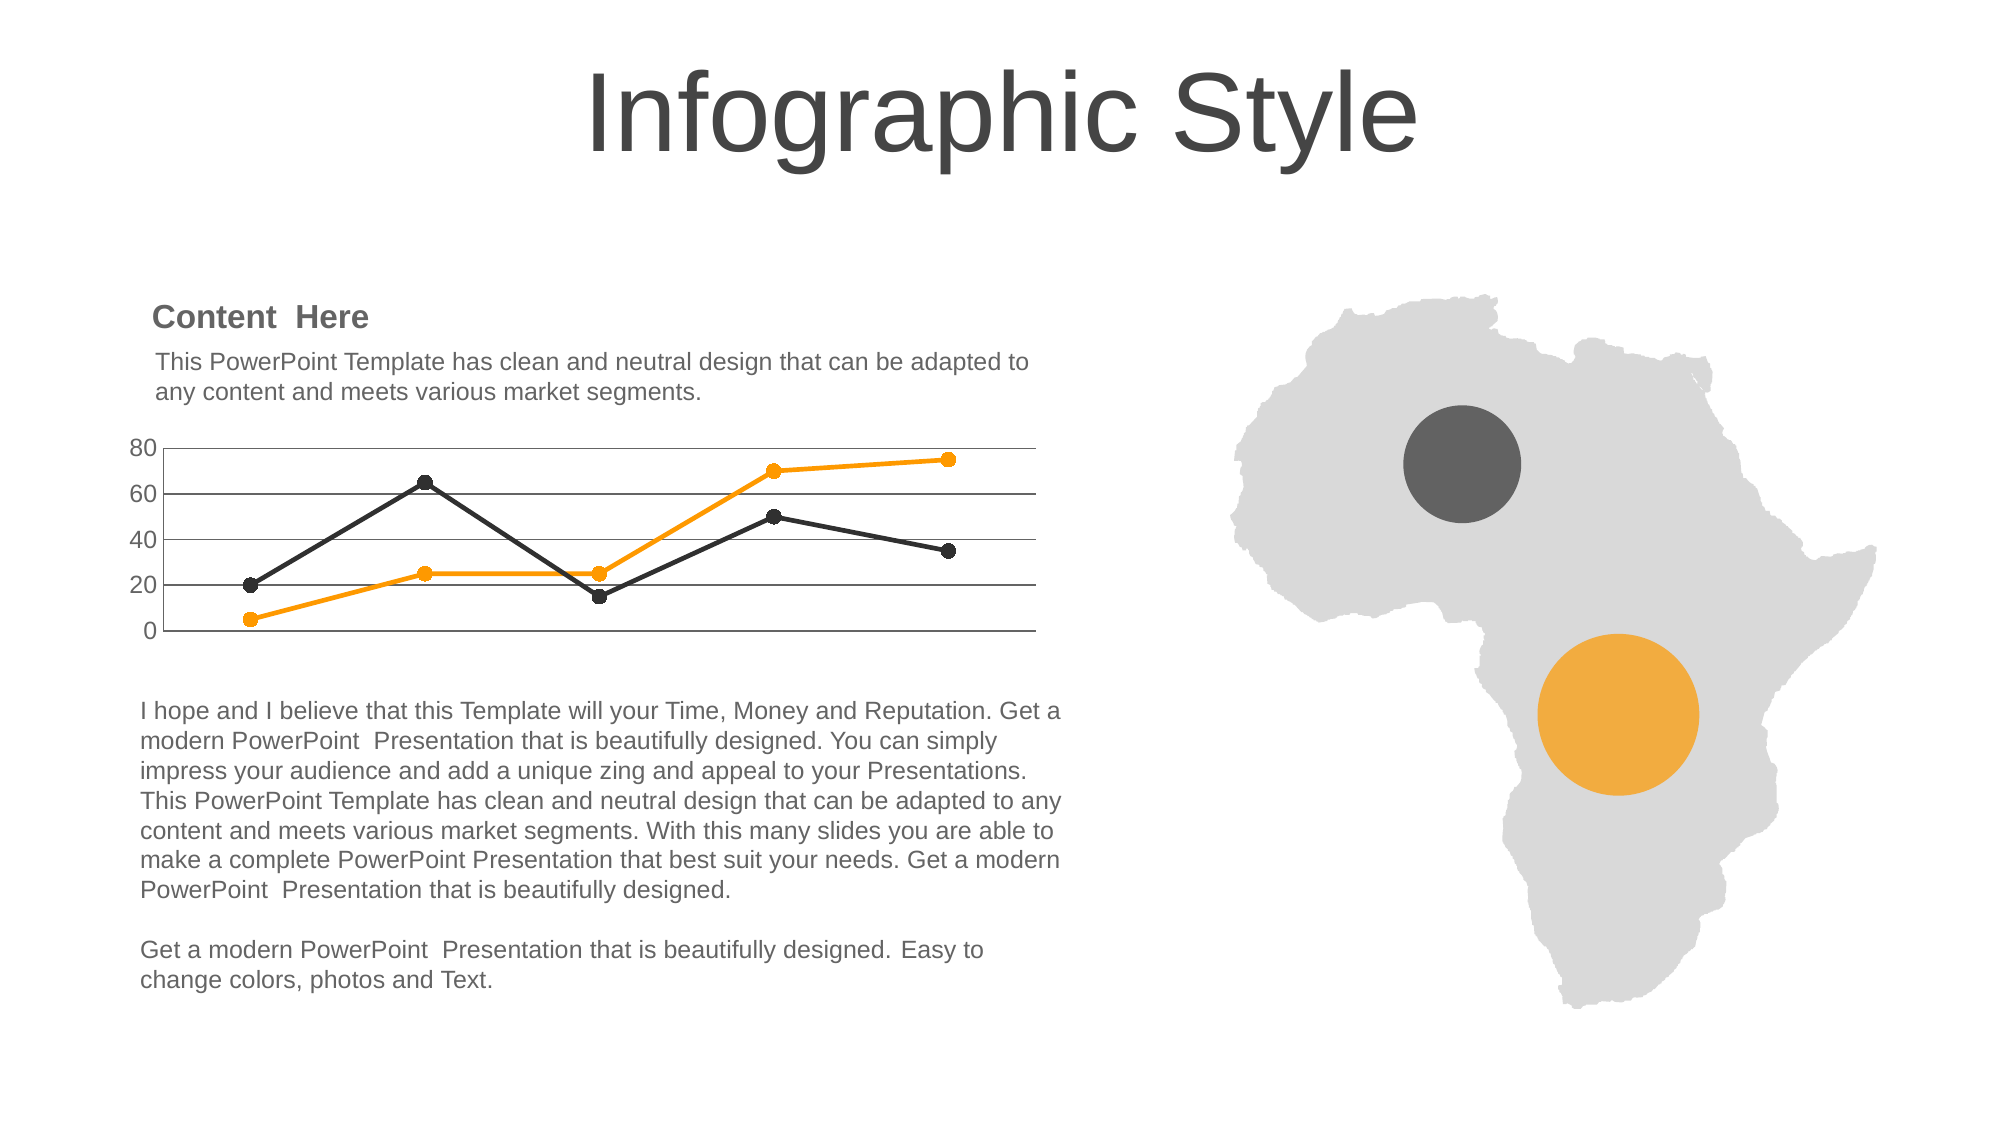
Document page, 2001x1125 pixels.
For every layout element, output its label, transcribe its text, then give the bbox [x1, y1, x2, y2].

text_box I hope and I believe that this Template will your Time, Money and Reputation. Get a modern PowerPoint Presentation that is beautifully designed. You can simply impress your audience and add a unique zing and appeal to your Presentations. This PowerPoint Template has clean and neutral design that can be adapted to any content and meets various market segments. With this many slides you are able to make a complete PowerPoint Presentation that best suit your needs. Get a modern PowerPoint Presentation that is beautifully designed. Get a modern PowerPoint Presentation that is beautifully designed. Easy to change colors, photos and Text. [125, 686, 1080, 1002]
text_box [1536, 632, 1701, 797]
chart [110, 430, 1055, 649]
text_box [1402, 404, 1523, 525]
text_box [137, 287, 1080, 414]
text_box [1230, 294, 1877, 1009]
list Infographic Style [53, 55, 1952, 175]
